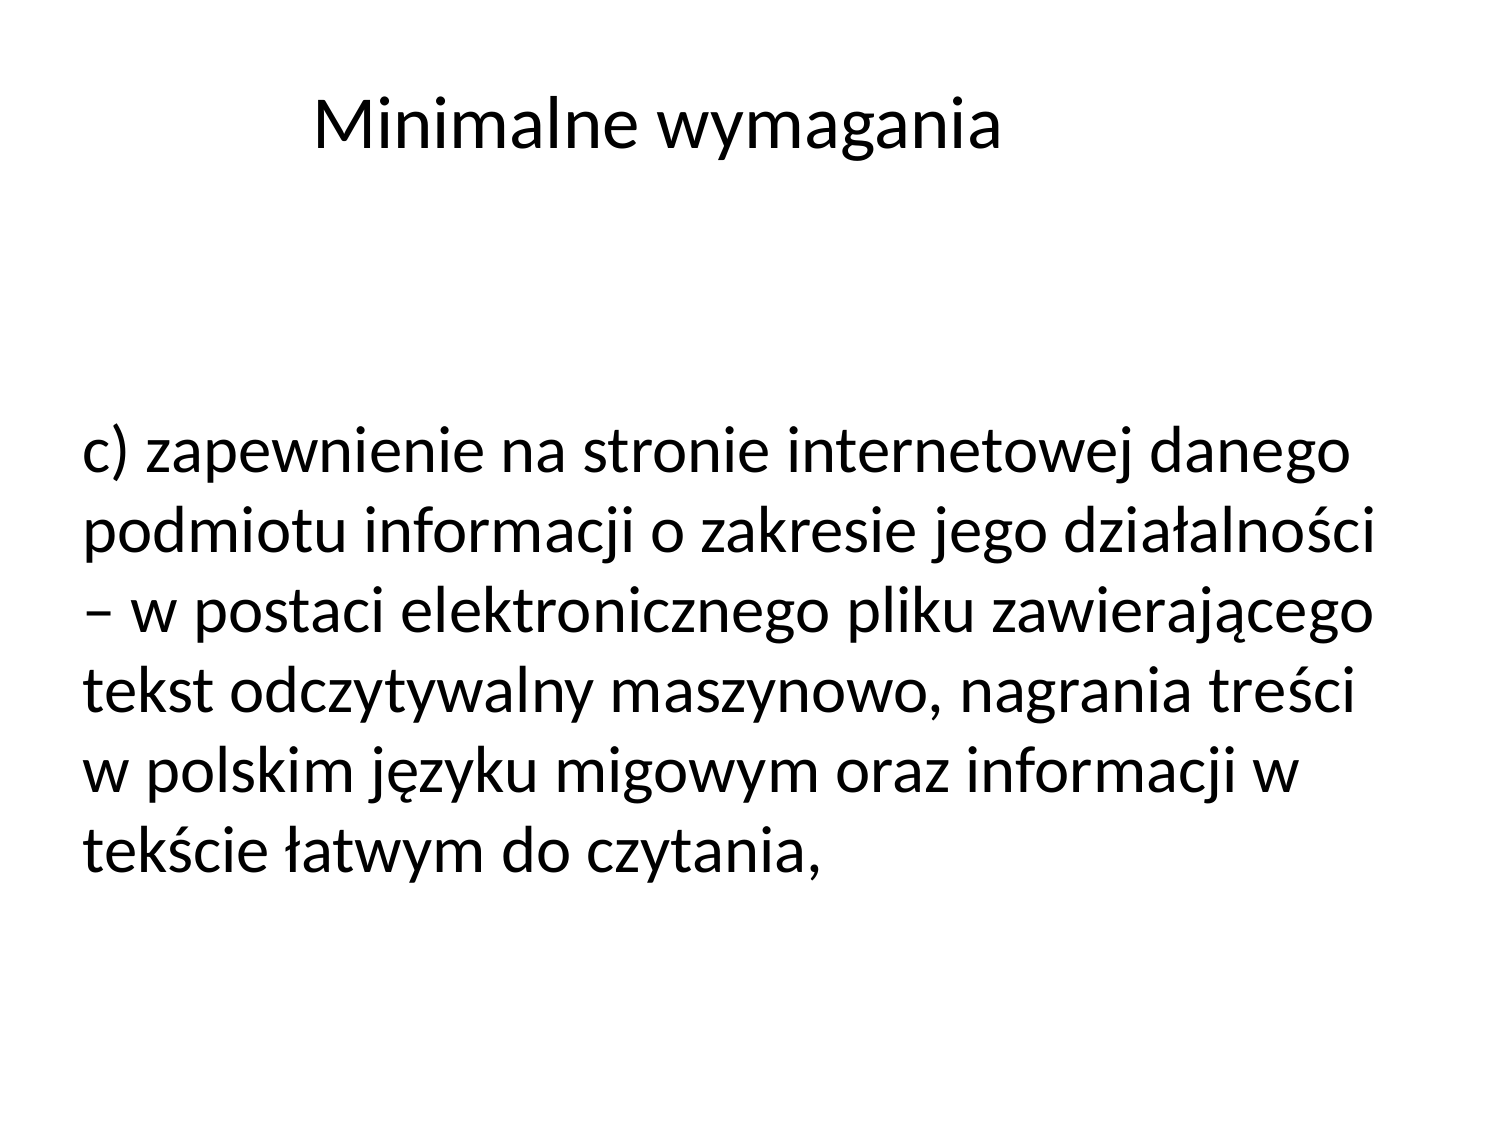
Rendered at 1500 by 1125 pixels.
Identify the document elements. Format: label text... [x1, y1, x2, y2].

title Minimalne wymagania [303, 52, 1500, 185]
list c) zapewnienie na stronie internetowej danego podmiotu informacji o zakresie jego działalności – w postaci elektronicznego pliku zawierającego tekst odczytywalny maszynowo, nagrania treści w polskim języku migowym oraz informacji w tekście łatwym do czytania, [74, 302, 1426, 1111]
